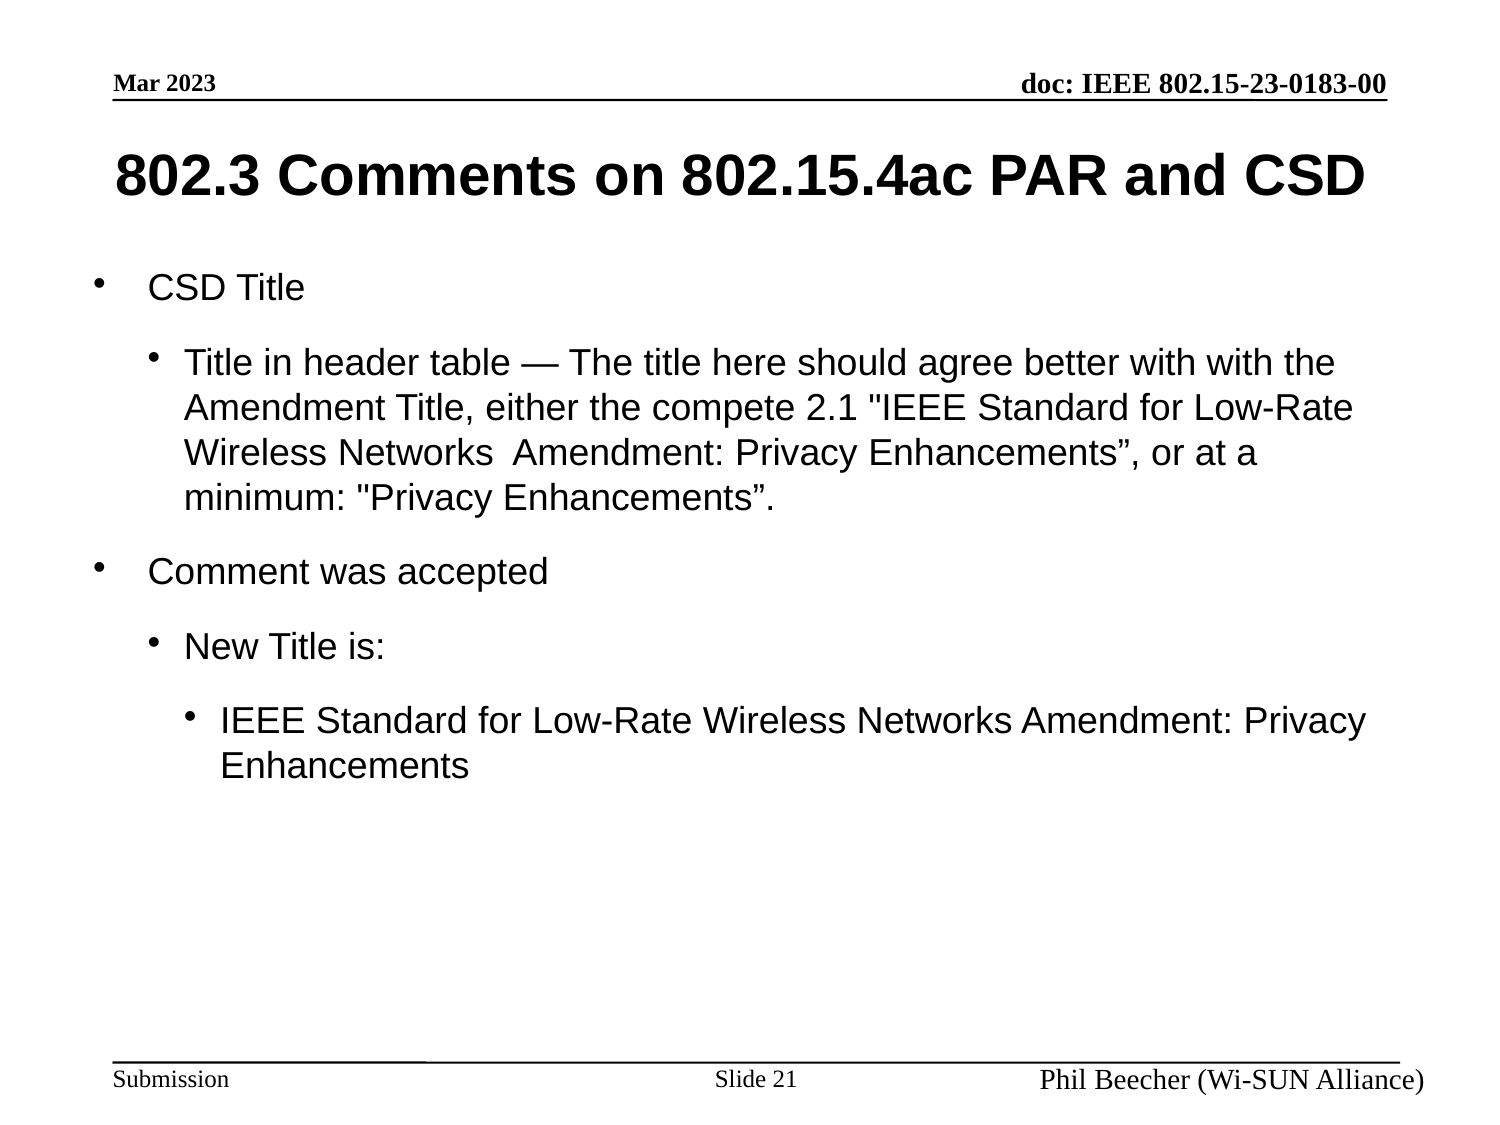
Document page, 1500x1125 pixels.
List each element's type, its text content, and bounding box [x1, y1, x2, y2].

text_box 802.3 Comments on 802.15.4ac PAR and CSD [74, 112, 1425, 233]
text_box Slide 21 [675, 1062, 838, 1093]
text_box CSD Title Title in header table — The title here should agree better with with the Amendment Title, either the compete 2.1 "IEEE Standard for Low-Rate Wireless Networks Amendment: Privacy Enhancements”, or at a minimum: "Privacy Enhancements”. Comment was accepted New Title is: IEEE Standard for Low-Rate Wireless Networks Amendment: Privacy Enhancements [74, 263, 1425, 916]
